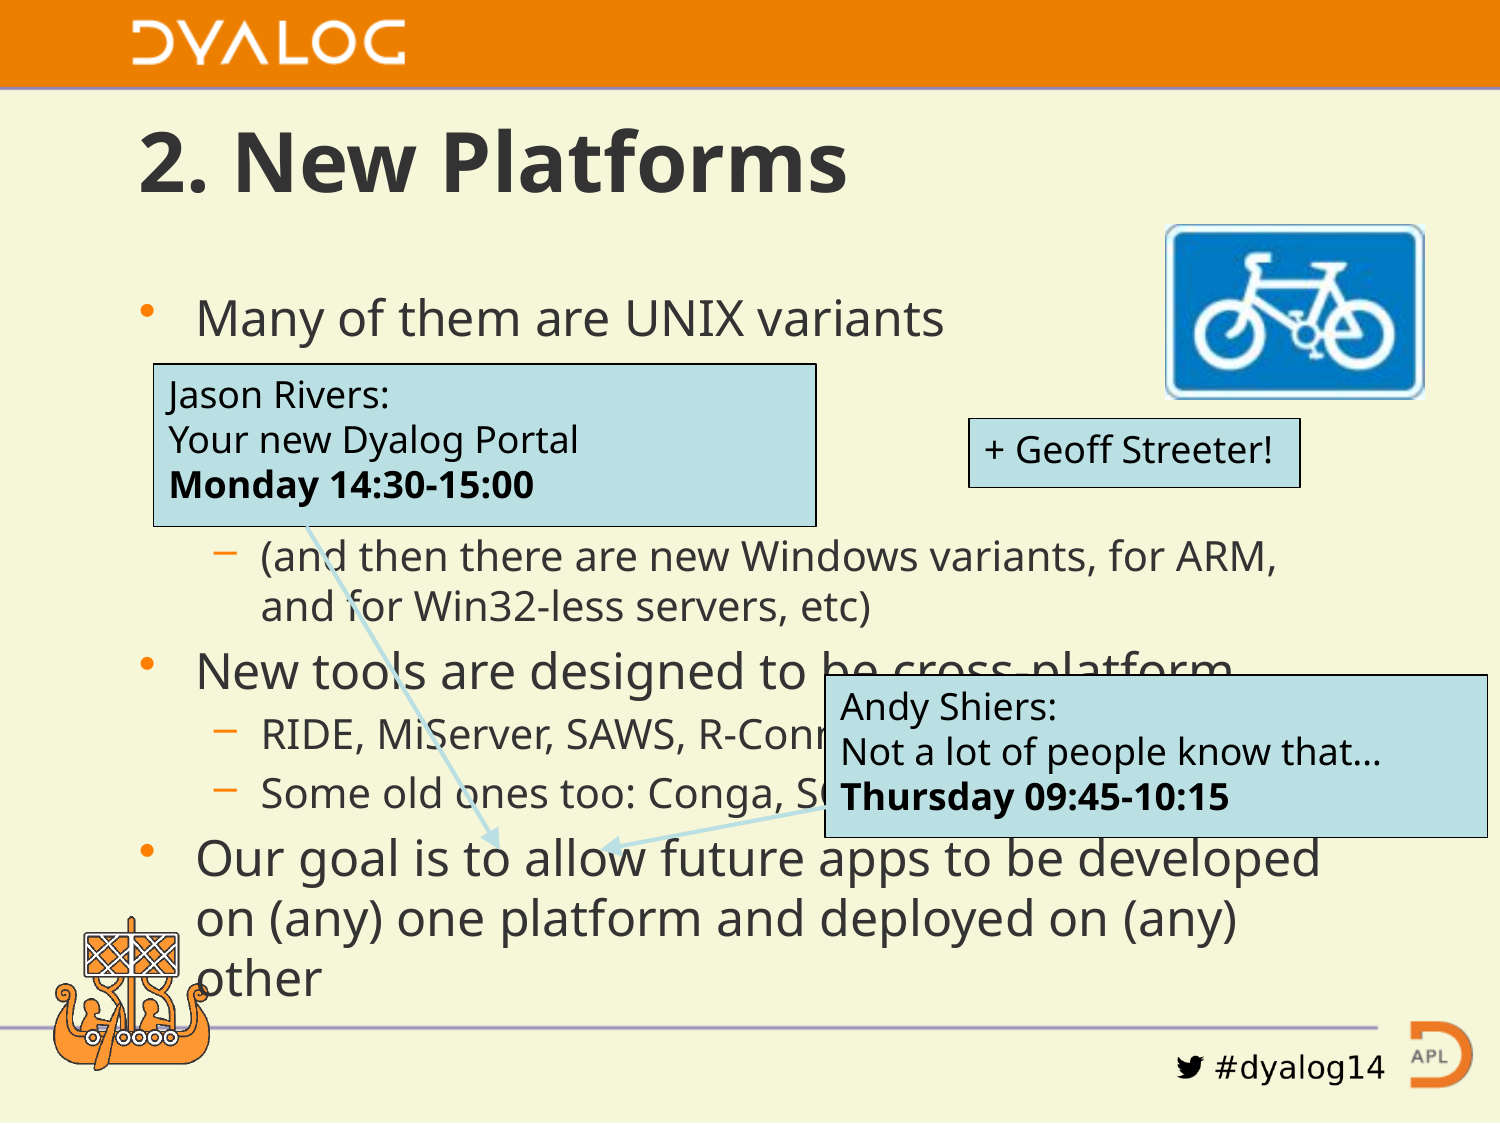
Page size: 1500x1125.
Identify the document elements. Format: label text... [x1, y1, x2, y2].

title 2. New Platforms [123, 101, 1450, 254]
text_box + Geoff Streeter! [968, 418, 1300, 488]
picture [0, 0, 1500, 1123]
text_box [599, 805, 836, 851]
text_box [306, 526, 501, 851]
text_box Jason Rivers: Your new Dyalog Portal Monday 14:30-15:00 [153, 363, 816, 527]
text_box Andy Shiers: Not a lot of people know that… Thursday 09:45-10:15 [824, 674, 1488, 838]
list Many of them are UNIX variants ARM Linux (Raspberry Pi) Apple OSX Android (and then there are new Windows variants, for ARM, and for Win32-less servers, etc) New tools are designed to be cross-platform RIDE, MiServer, SAWS, R-Connect, DyaCrypt Some old ones too: Conga, SQAPL, … Our goal is to allow future apps to be developed on (any) one platform and deployed on (any) other [123, 278, 1376, 917]
